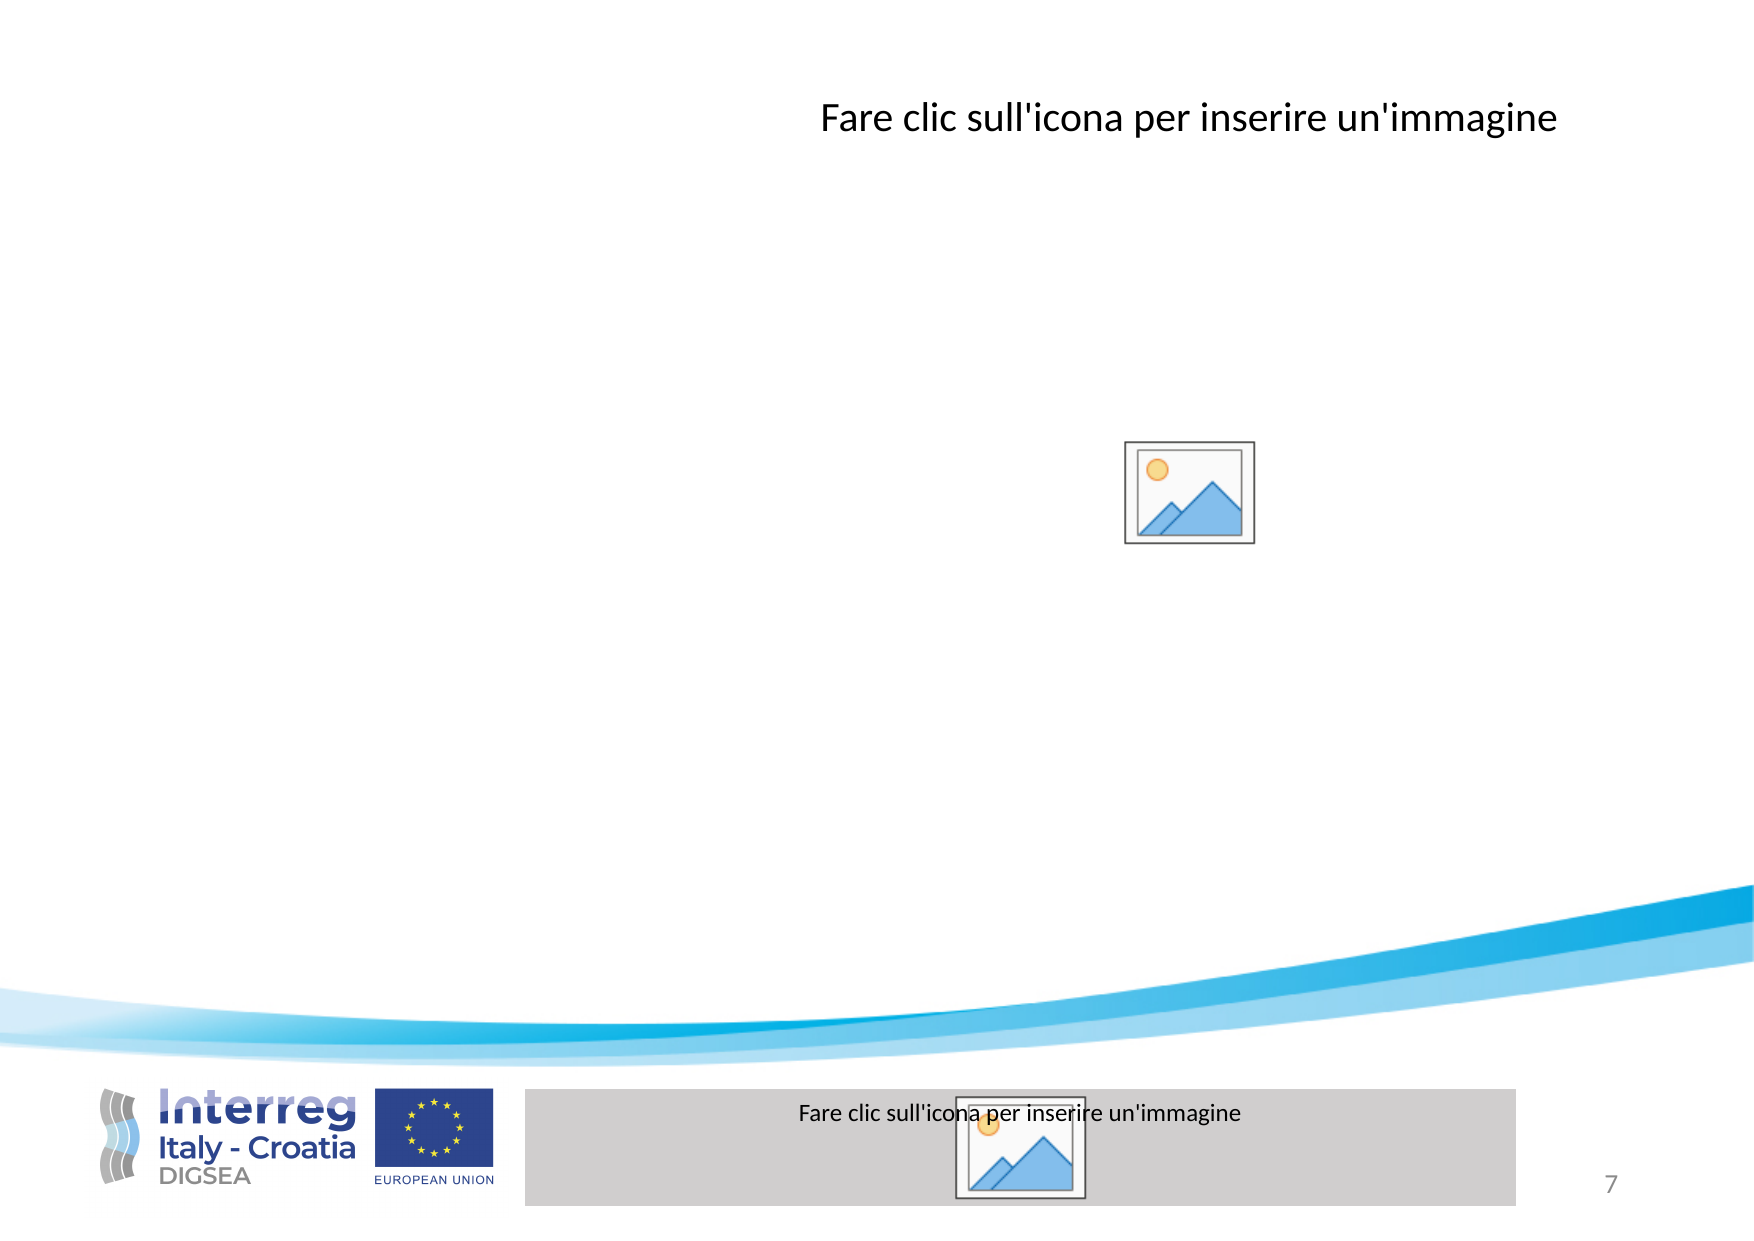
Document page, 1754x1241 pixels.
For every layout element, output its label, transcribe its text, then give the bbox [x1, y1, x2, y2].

picture [0, 81, 1754, 1218]
slide_number 7 [1526, 1149, 1634, 1216]
